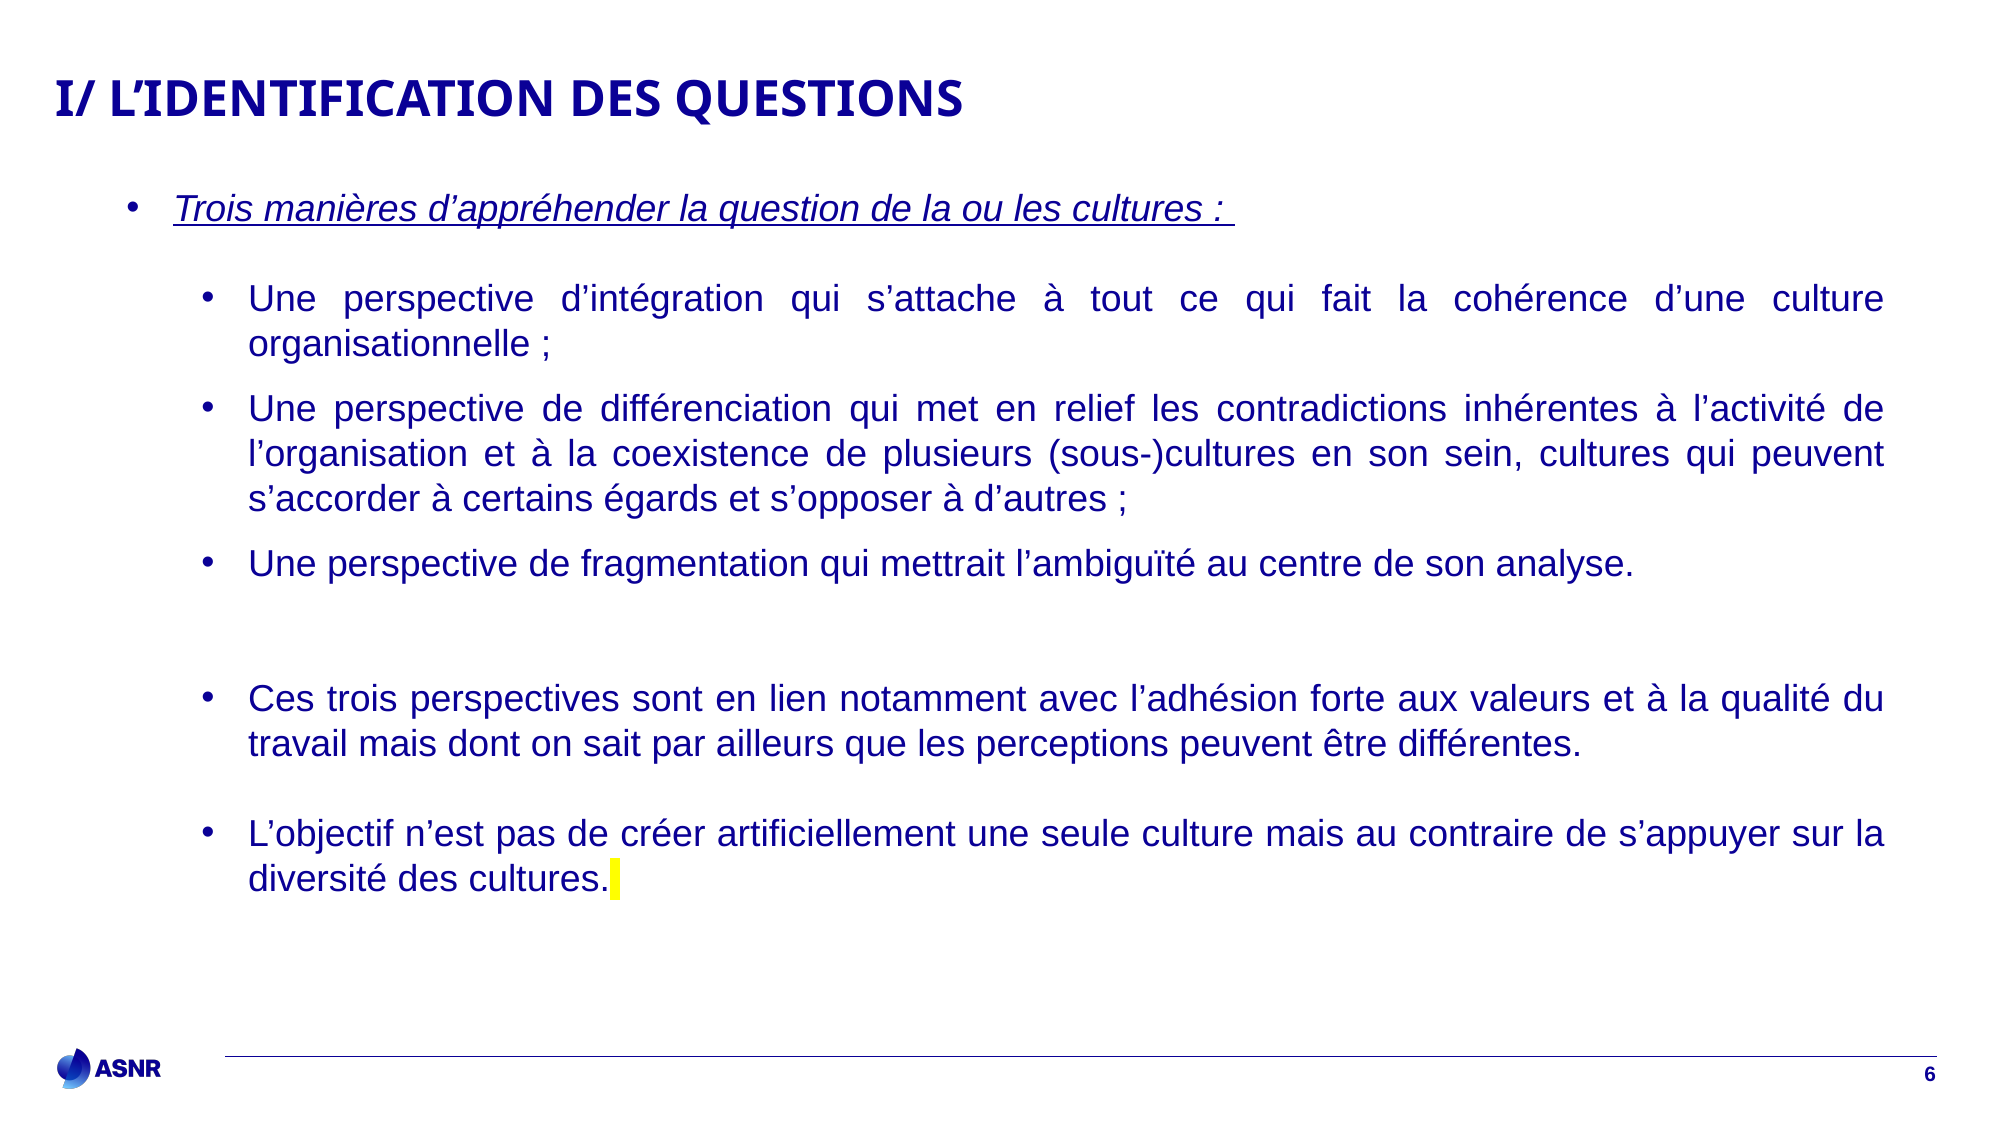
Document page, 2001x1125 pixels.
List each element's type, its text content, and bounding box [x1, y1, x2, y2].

title I/ L’identification des questions [40, 0, 1943, 135]
text_box Trois manières d’appréhender la question de la ou les cultures : Une perspective d’intégration qui s’attache à tout ce qui fait la cohérence d’une culture organisationnelle ; Une perspective de différenciation qui met en relief les contradictions inhérentes à l’activité de l’organisation et à la coexistence de plusieurs (sous-)cultures en son sein, cultures qui peuvent s’accorder à certains égards et s’opposer à d’autres ; Une perspective de fragmentation qui mettrait l’ambiguïté au centre de son analyse. Ces trois perspectives sont en lien notamment avec l’adhésion forte aux valeurs et à la qualité du travail mais dont on sait par ailleurs que les perceptions peuvent être différentes. L’objectif n’est pas de créer artificiellement une seule culture mais au contraire de s’appuyer sur la diversité des cultures. [36, 131, 1900, 1042]
picture [40, 1042, 178, 1106]
slide_number 6 [1848, 1055, 1951, 1092]
